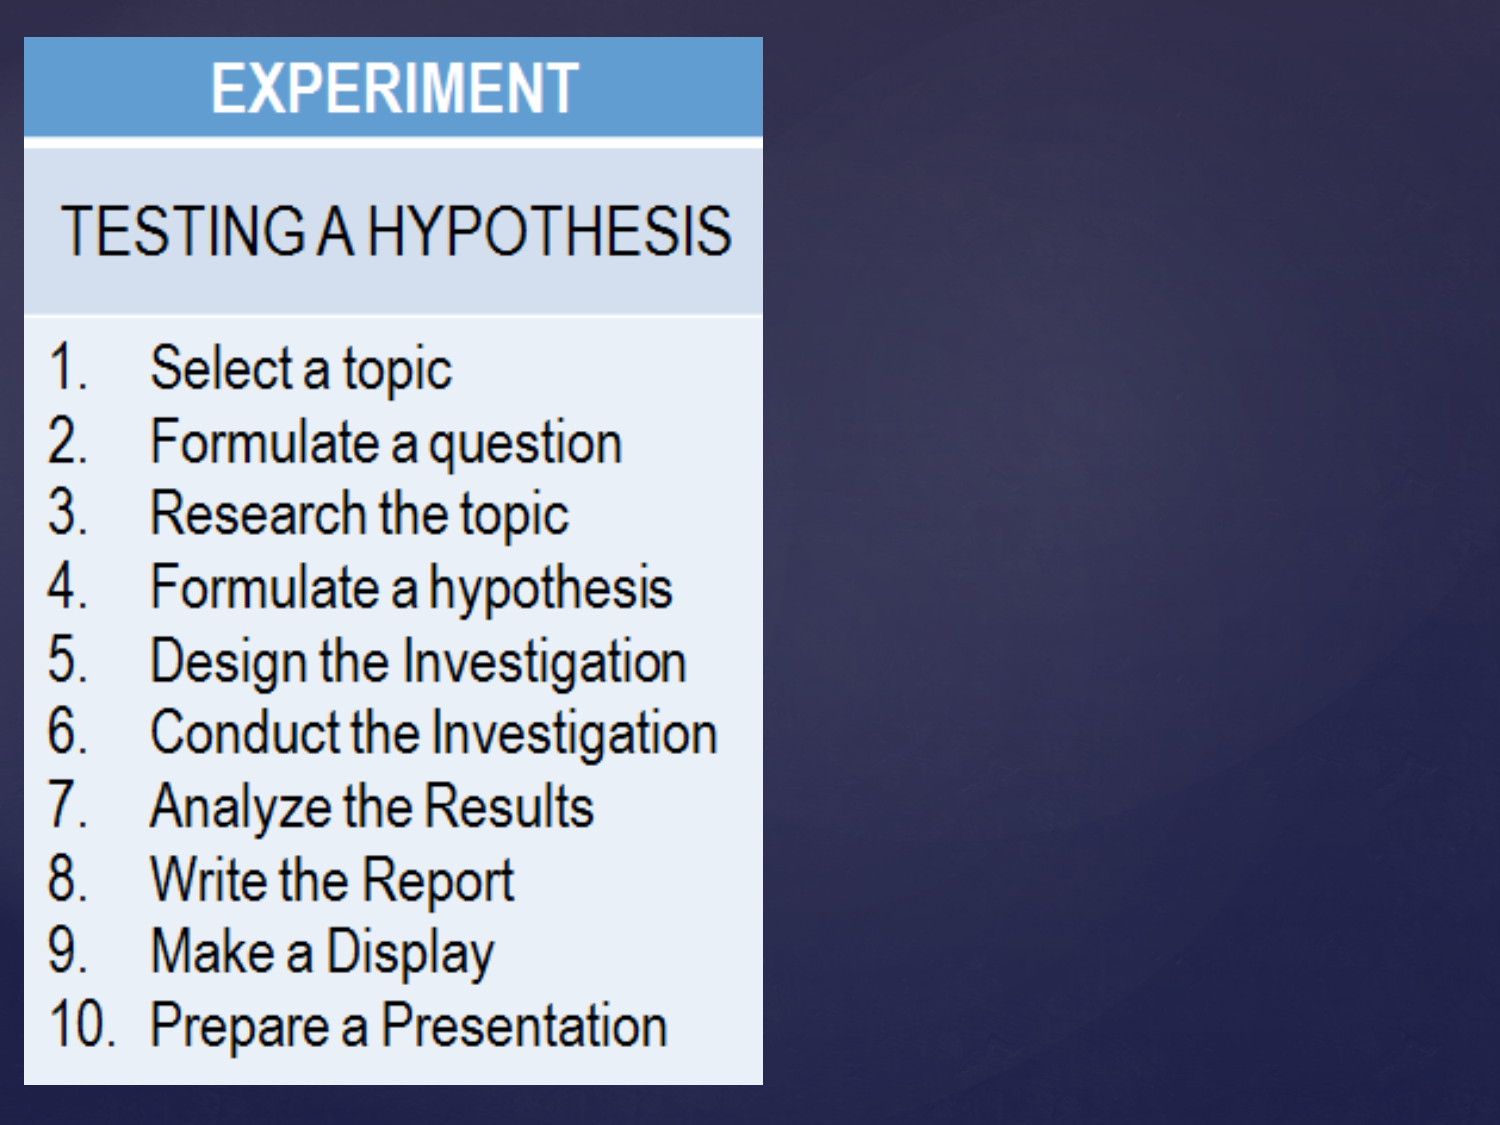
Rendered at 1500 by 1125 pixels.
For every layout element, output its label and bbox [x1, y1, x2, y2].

picture [24, 36, 763, 1085]
